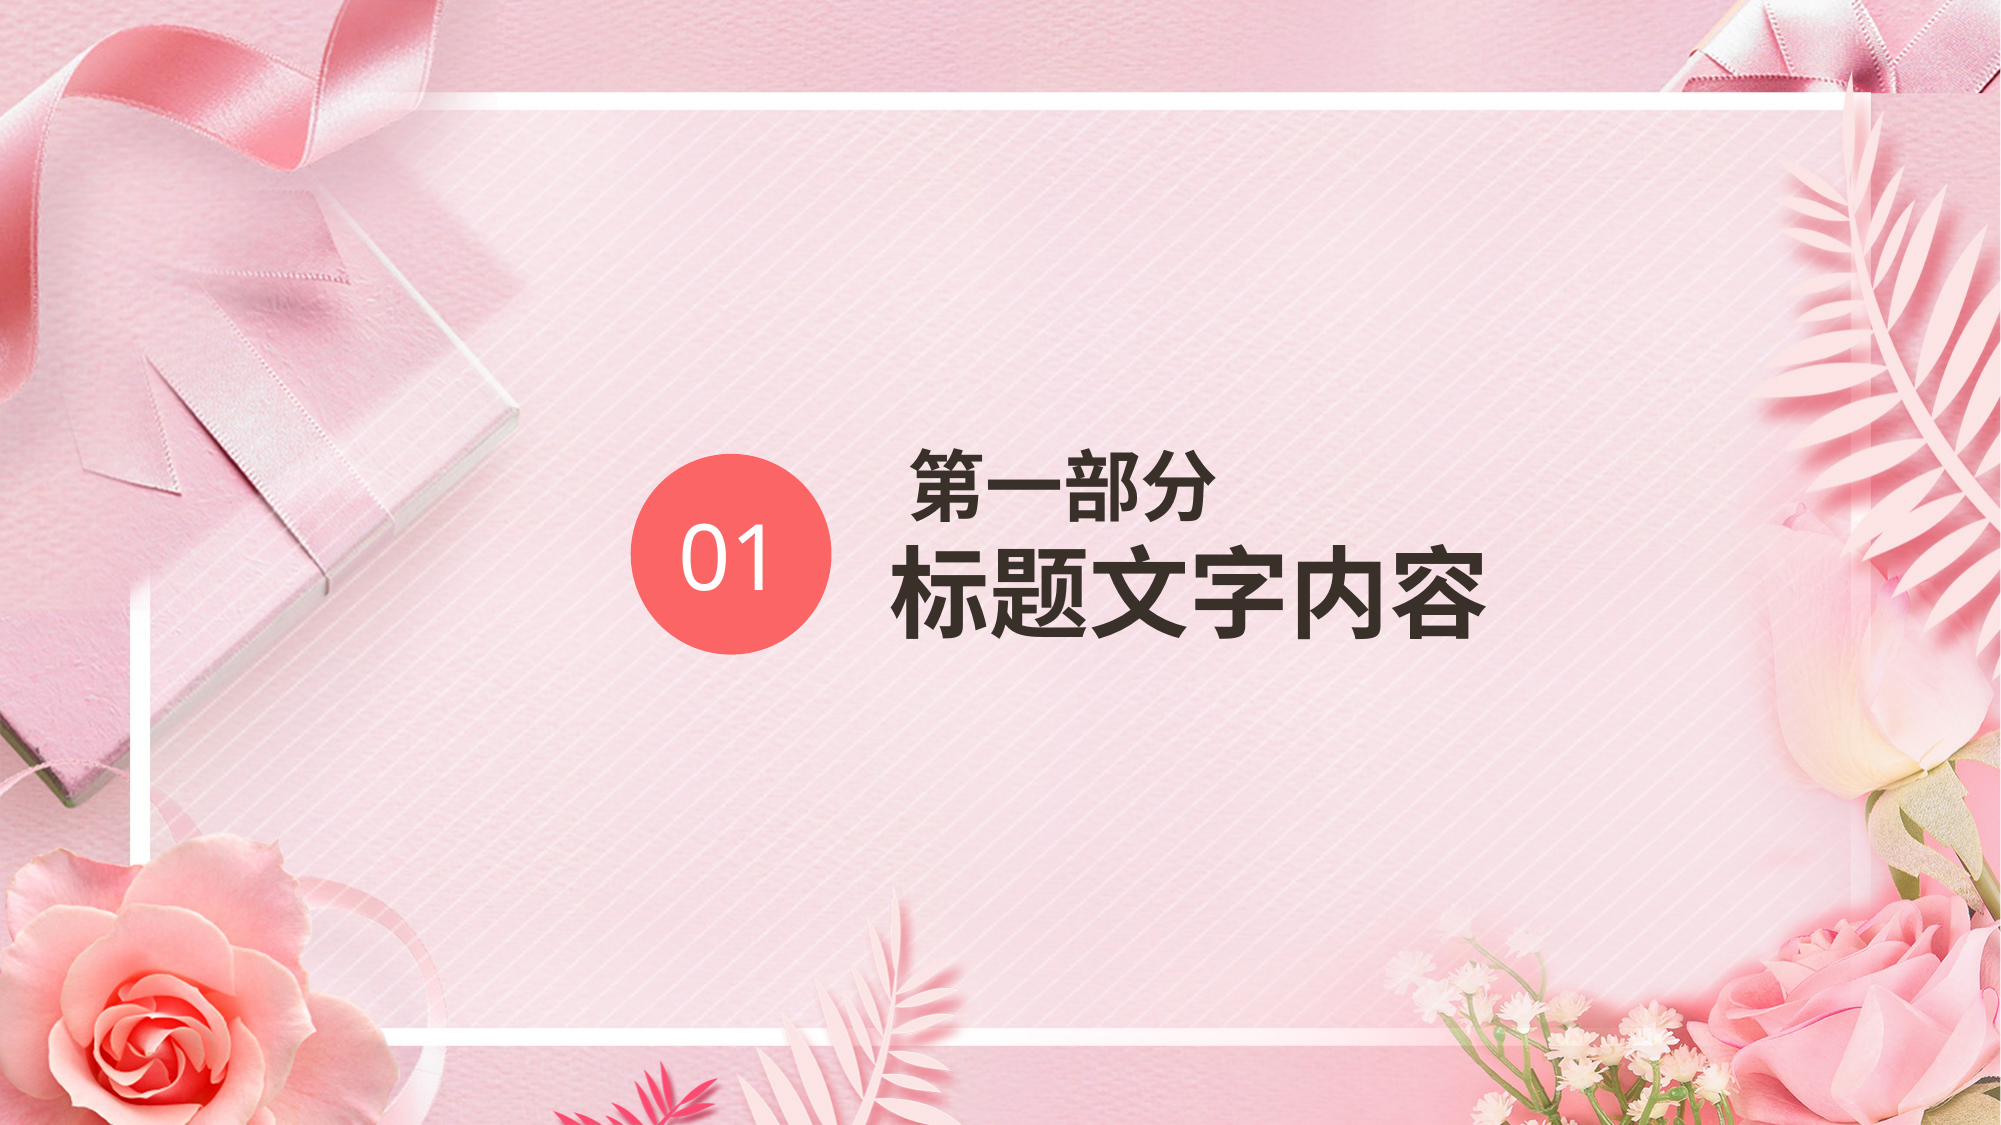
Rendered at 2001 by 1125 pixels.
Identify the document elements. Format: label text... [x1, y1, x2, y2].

text_box [650, 451, 812, 491]
text_box 01 [630, 491, 832, 616]
picture [0, 0, 2001, 1125]
text_box [649, 616, 813, 657]
text_box 第一部分 标题文字内容 [875, 429, 1505, 658]
